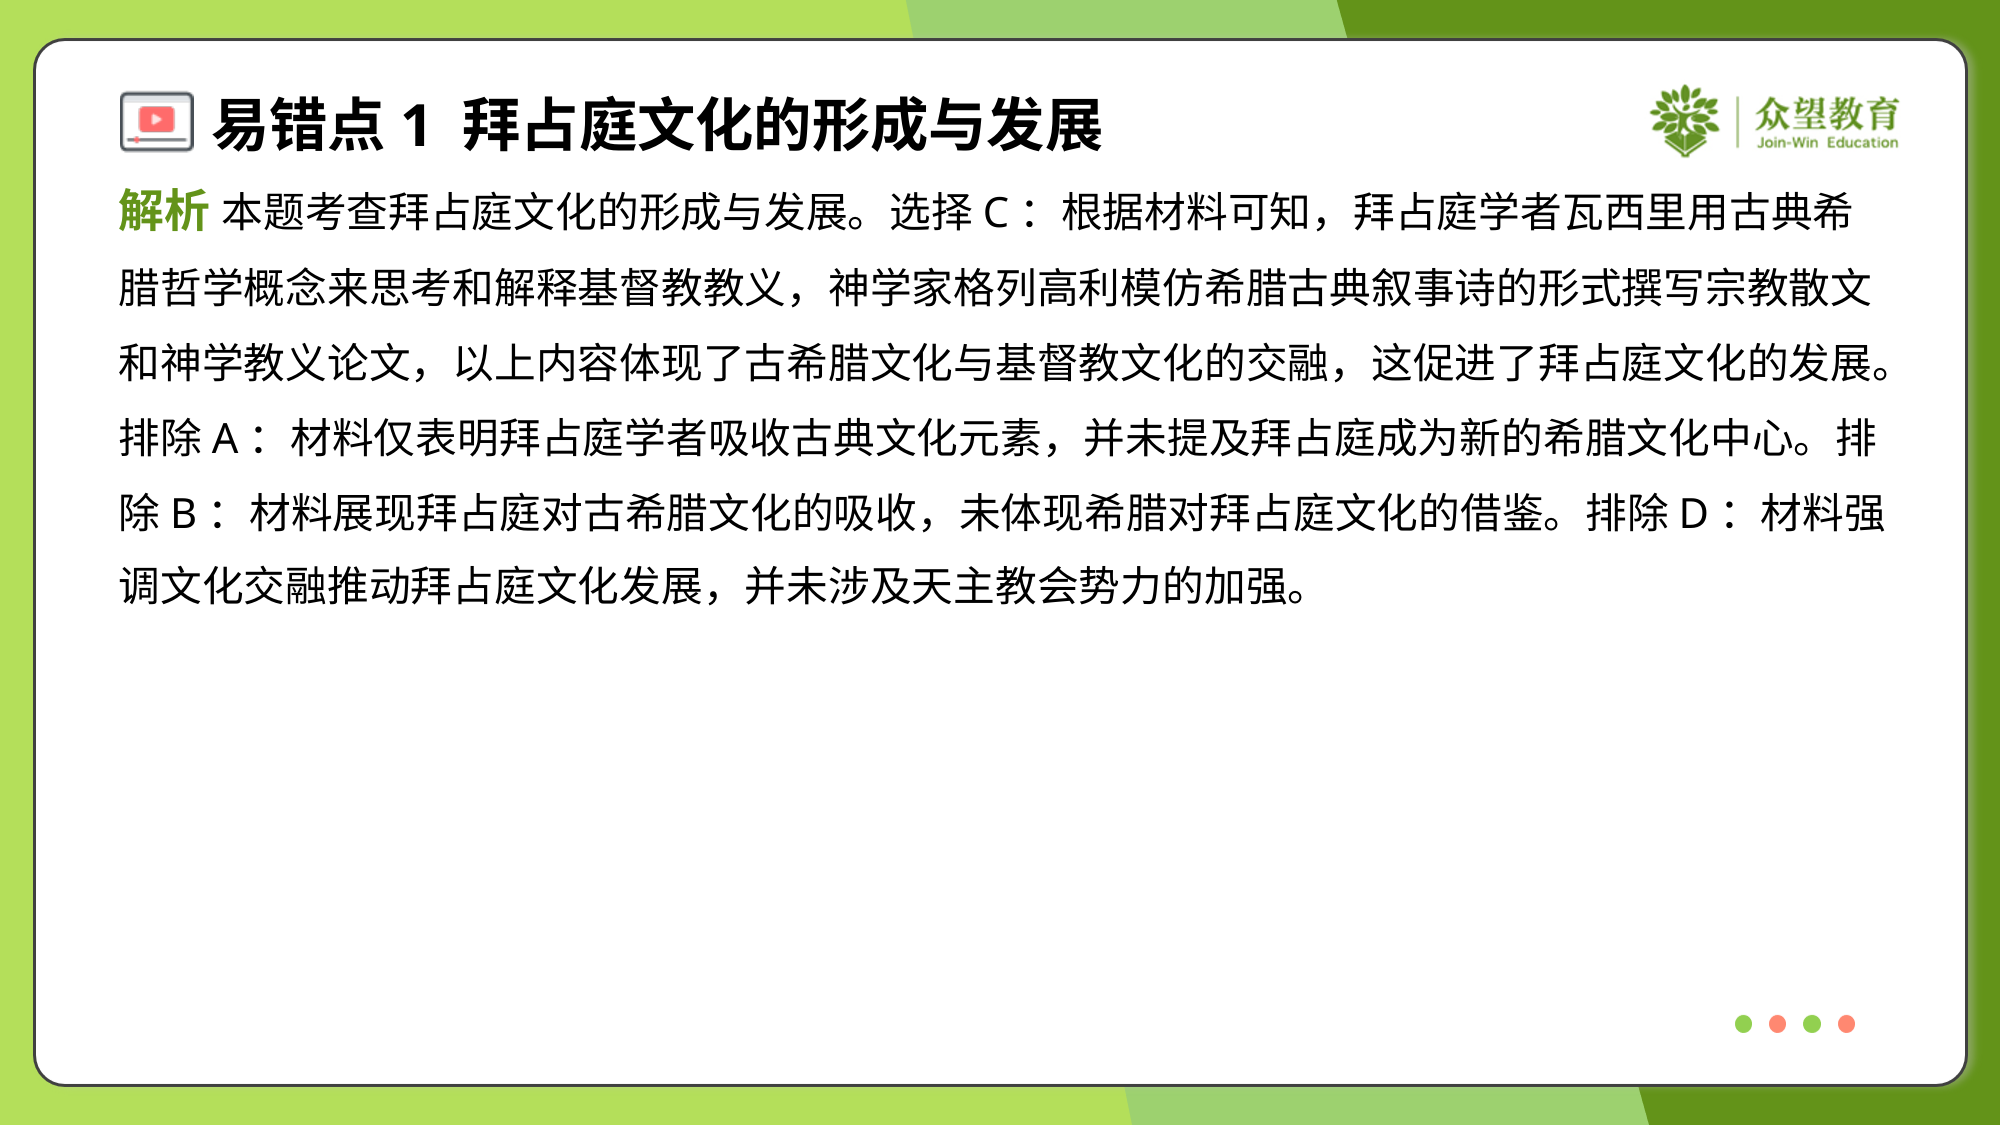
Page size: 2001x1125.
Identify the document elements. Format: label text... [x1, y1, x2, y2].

picture [0, 0, 2000, 1125]
text_box 解析 本题考查拜占庭文化的形成与发展。选择C：根据材料可知，拜占庭学者瓦西里用古典希 腊哲学概念来思考和解释基督教教义，神学家格列高利模仿希腊古典叙事诗的形式撰写宗教散文 和神学教义论文，以上内容体现了古希腊文化与基督教文化的交融，这促进了拜占庭文化的发展。 排除A：材料仅表明拜占庭学者吸收古典文化元素，并未提及拜占庭成为新的希腊文化中心。排 除B：材料展现拜占庭对古希腊文化的吸收，未体现希腊对拜占庭文化的借鉴。排除D：材料强 调文化交融推动拜占庭文化发展，并未涉及天主教会势力的加强。 [118, 159, 1883, 602]
